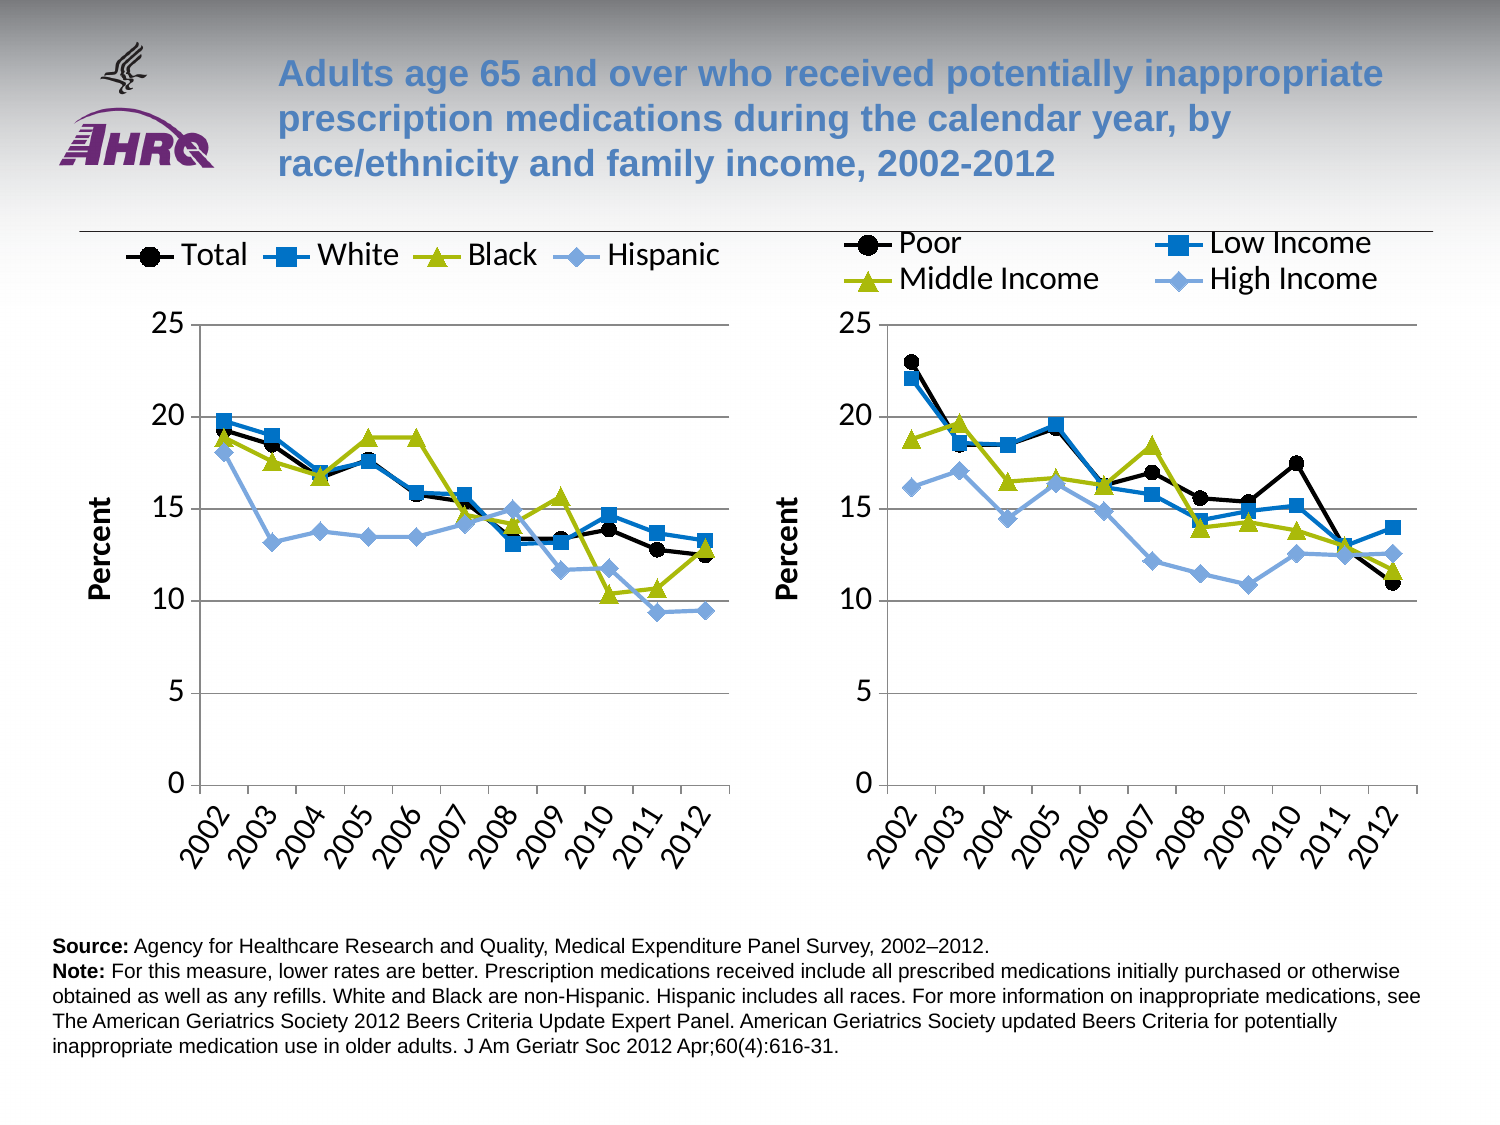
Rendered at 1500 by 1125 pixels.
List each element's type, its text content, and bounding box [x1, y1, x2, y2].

chart [762, 224, 1438, 901]
title Adults age 65 and over who received potentially inappropriate prescription medications during the calendar year, by race/ethnicity and family income, 2002-2012 [262, 45, 1425, 188]
picture [0, 0, 1500, 1125]
text_box Source: Agency for Healthcare Research and Quality, Medical Expenditure Panel Survey, 2002–2012. Note: For this measure, lower rates are better. Prescription medications received include all prescribed medications initially purchased or otherwise obtained as well as any refills. White and Black are non-Hispanic. Hispanic includes all races. For more information on inappropriate medications, see The American Geriatrics Society 2012 Beers Criteria Update Expert Panel. American Geriatrics Society updated Beers Criteria for potentially inappropriate medication use in older adults. J Am Geriatr Soc 2012 Apr;60(4):616-31. [37, 924, 1438, 1065]
chart [74, 224, 751, 901]
